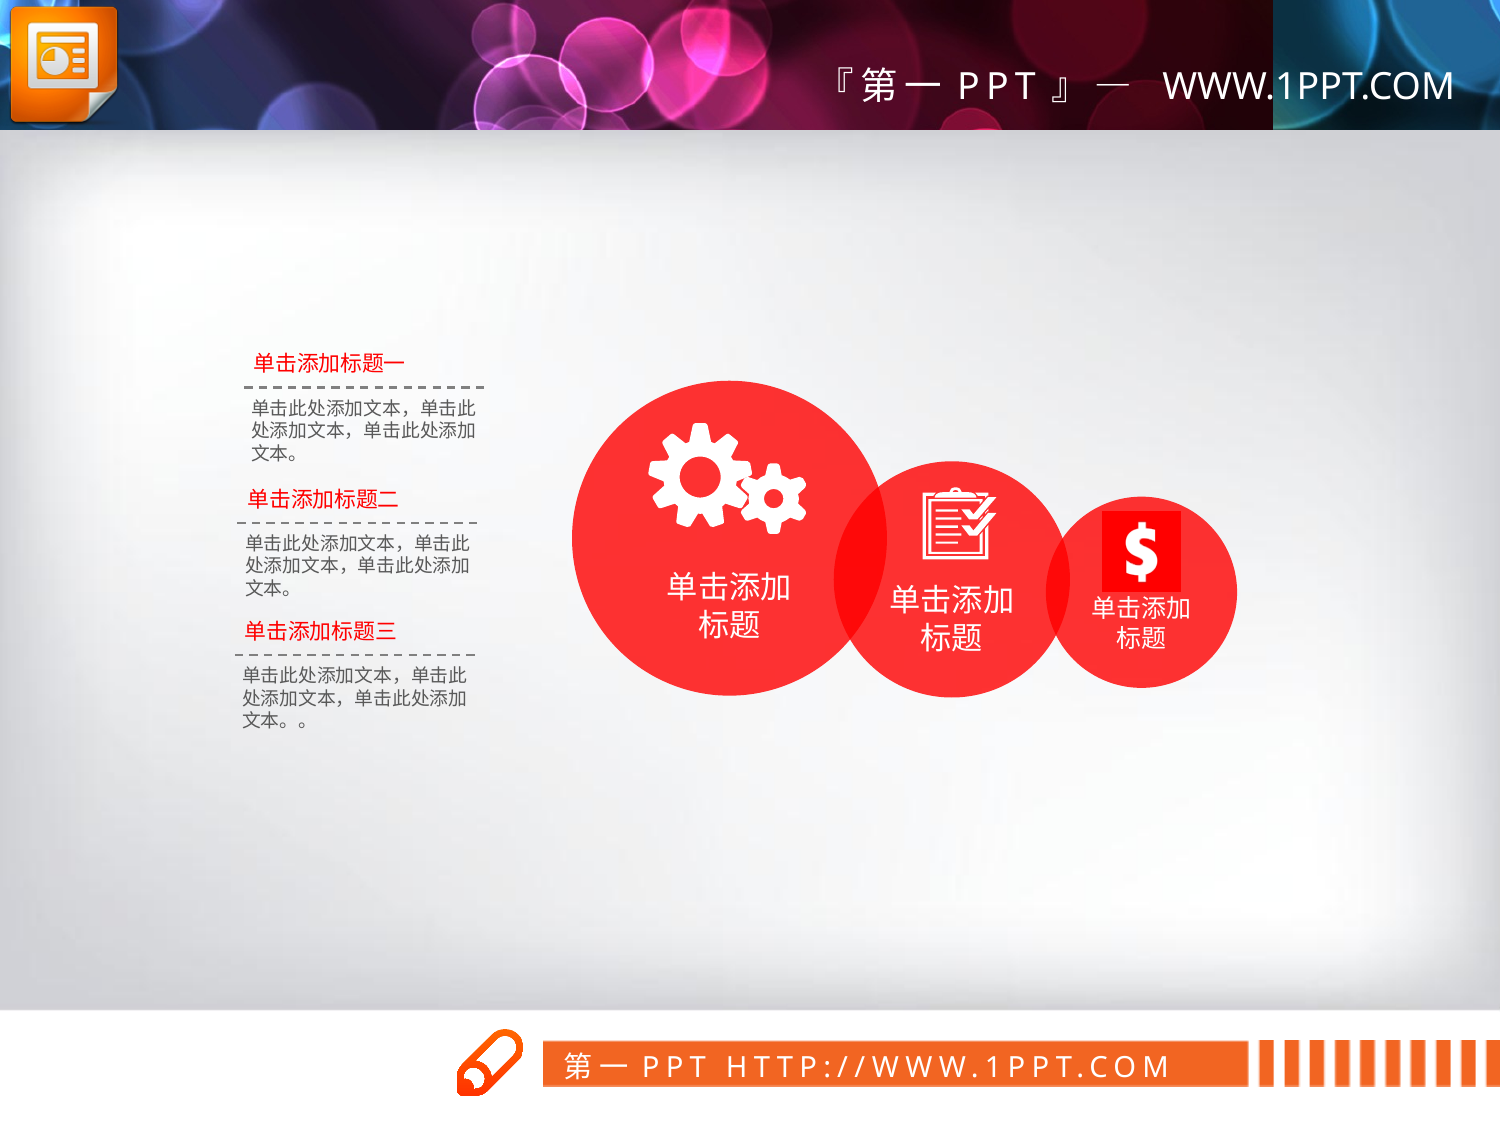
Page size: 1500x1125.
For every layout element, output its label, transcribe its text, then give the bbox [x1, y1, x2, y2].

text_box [1076, 496, 1238, 689]
text_box 单击添加标题三 [229, 610, 412, 651]
text_box 单击此处添加文本，单击此处添加文本，单击此处添加文本。 [230, 524, 495, 607]
picture [543, 1040, 1500, 1087]
text_box 单击添加标题二 [233, 477, 415, 519]
picture [0, 0, 1500, 1012]
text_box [891, 461, 1071, 698]
text_box 单击此处添加文本，单击此处添加文本，单击此处添加文本。 [236, 388, 501, 472]
text_box 单击添加标题一 [238, 342, 421, 384]
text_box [571, 380, 888, 696]
text_box 单击此处添加文本，单击此处添加文本，单击此处添加文本。。 [227, 656, 492, 739]
